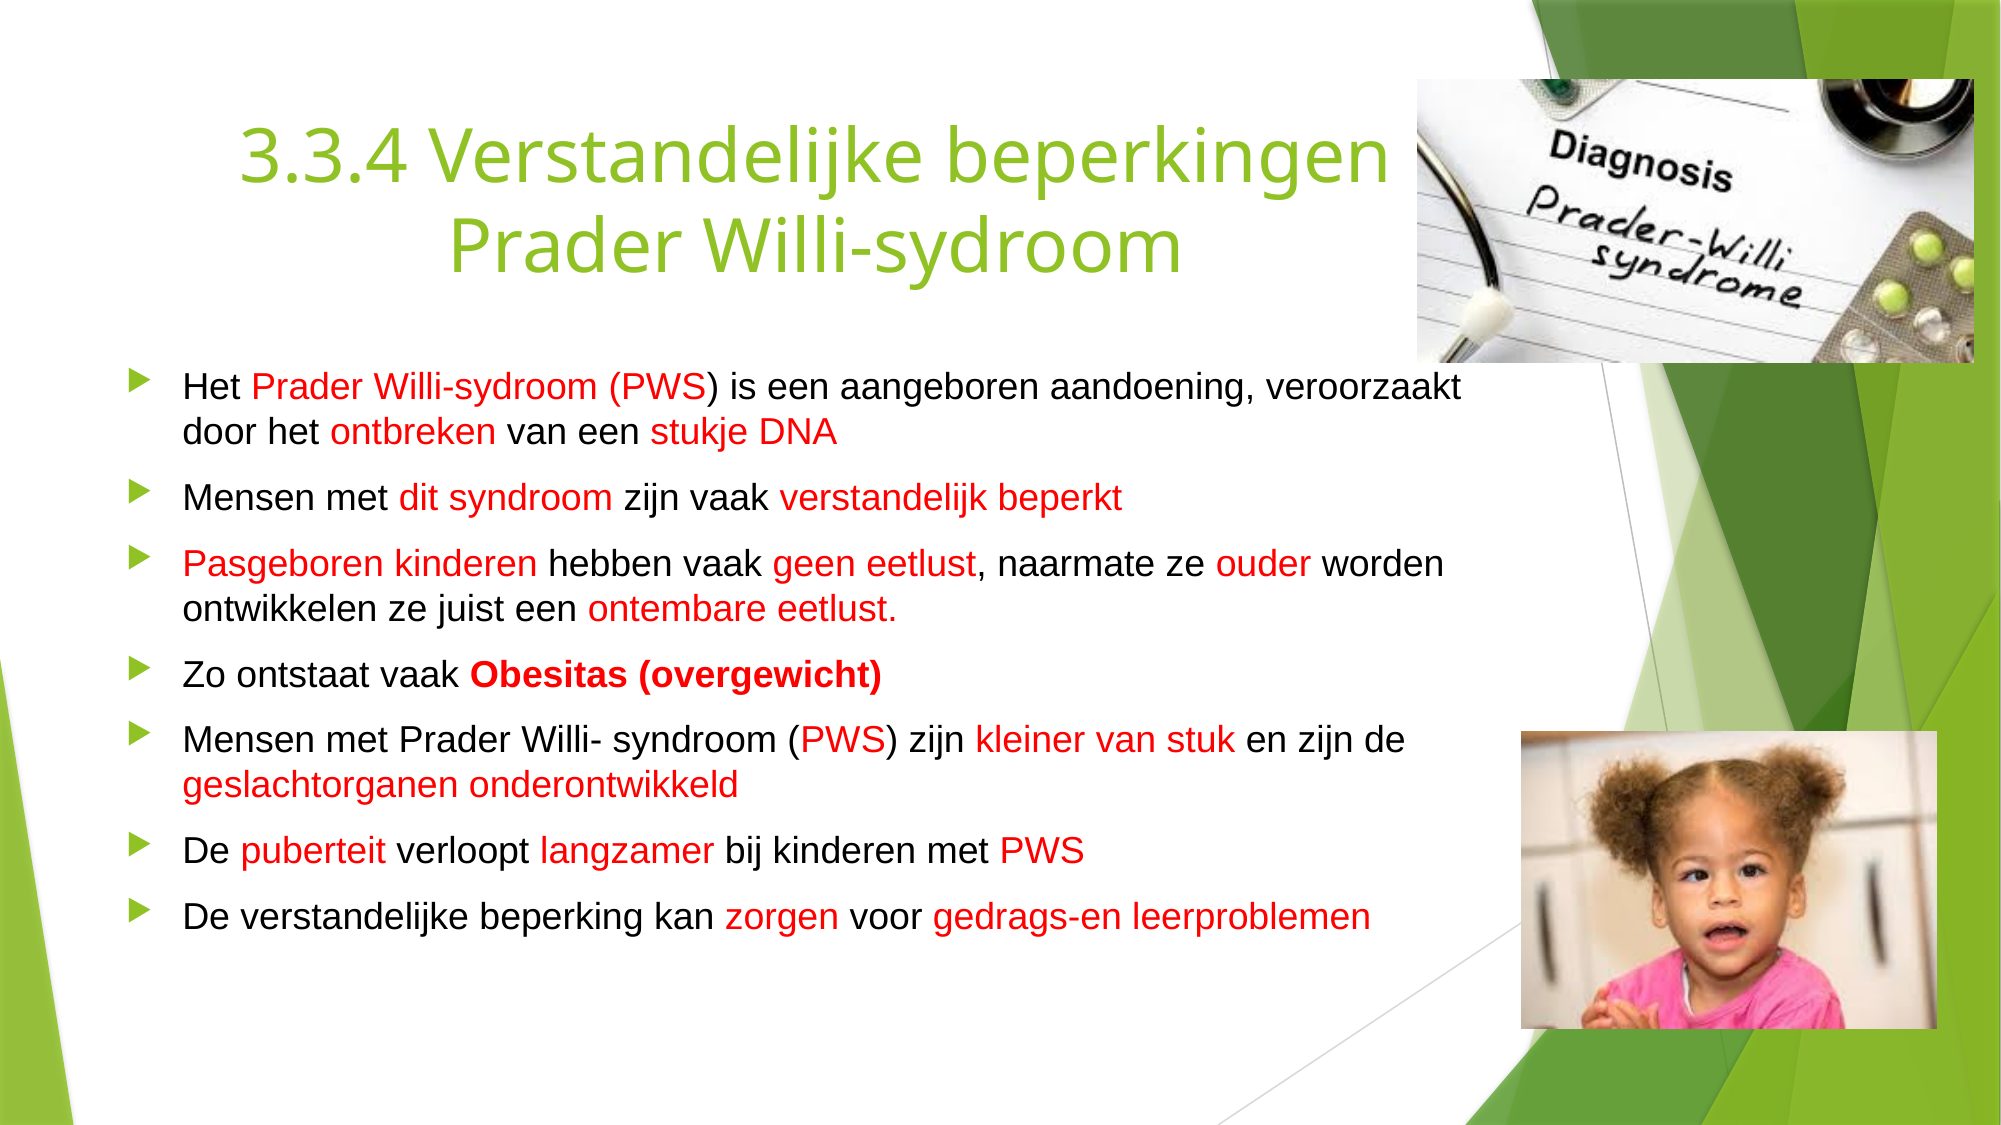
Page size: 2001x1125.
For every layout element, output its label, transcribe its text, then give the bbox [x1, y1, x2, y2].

picture [1520, 731, 1938, 1030]
title 3.3.4 Verstandelijke beperkingen Prader Willi-sydroom [111, 99, 1411, 317]
picture [1416, 78, 1974, 364]
list Het Prader Willi-sydroom (PWS) is een aangeboren aandoening, veroorzaakt door het ontbreken van een stukje DNA Mensen met dit syndroom zijn vaak verstandelijk beperkt Pasgeboren kinderen hebben vaak geen eetlust, naarmate ze ouder worden ontwikkelen ze juist een ontembare eetlust. Zo ontstaat vaak Obesitas (overgewicht) Mensen met Prader Willi- syndroom (PWS) zijn kleiner van stuk en zijn de geslachtorganen onderontwikkeld De puberteit verloopt langzamer bij kinderen met PWS De verstandelijke beperking kan zorgen voor gedrags-en leerproblemen [111, 354, 1522, 992]
